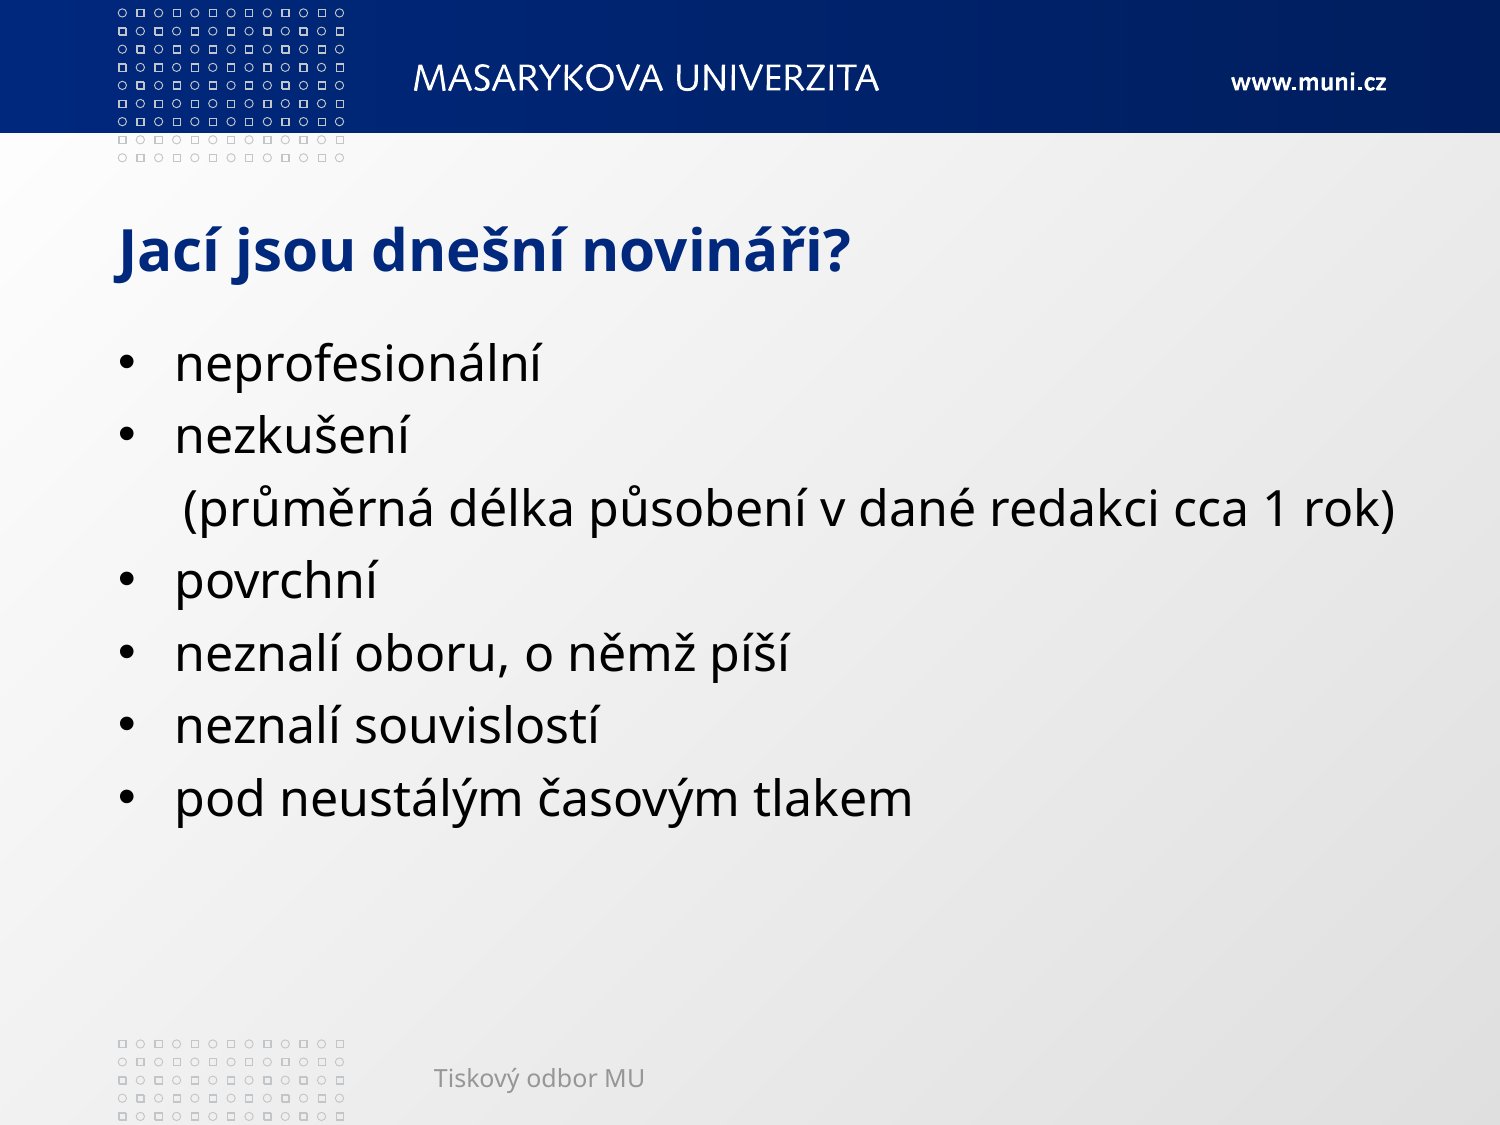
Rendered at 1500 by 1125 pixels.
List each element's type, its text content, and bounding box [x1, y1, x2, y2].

footer Tiskový odbor MU [419, 1025, 1081, 1100]
title Jací jsou dnešní novináři? [118, 184, 1403, 291]
list neprofesionální nezkušení (průměrná délka působení v dané redakci cca 1 rok) povrchní neznalí oboru, o němž píší neznalí souvislostí pod neustálým časovým tlakem [118, 331, 1469, 1006]
